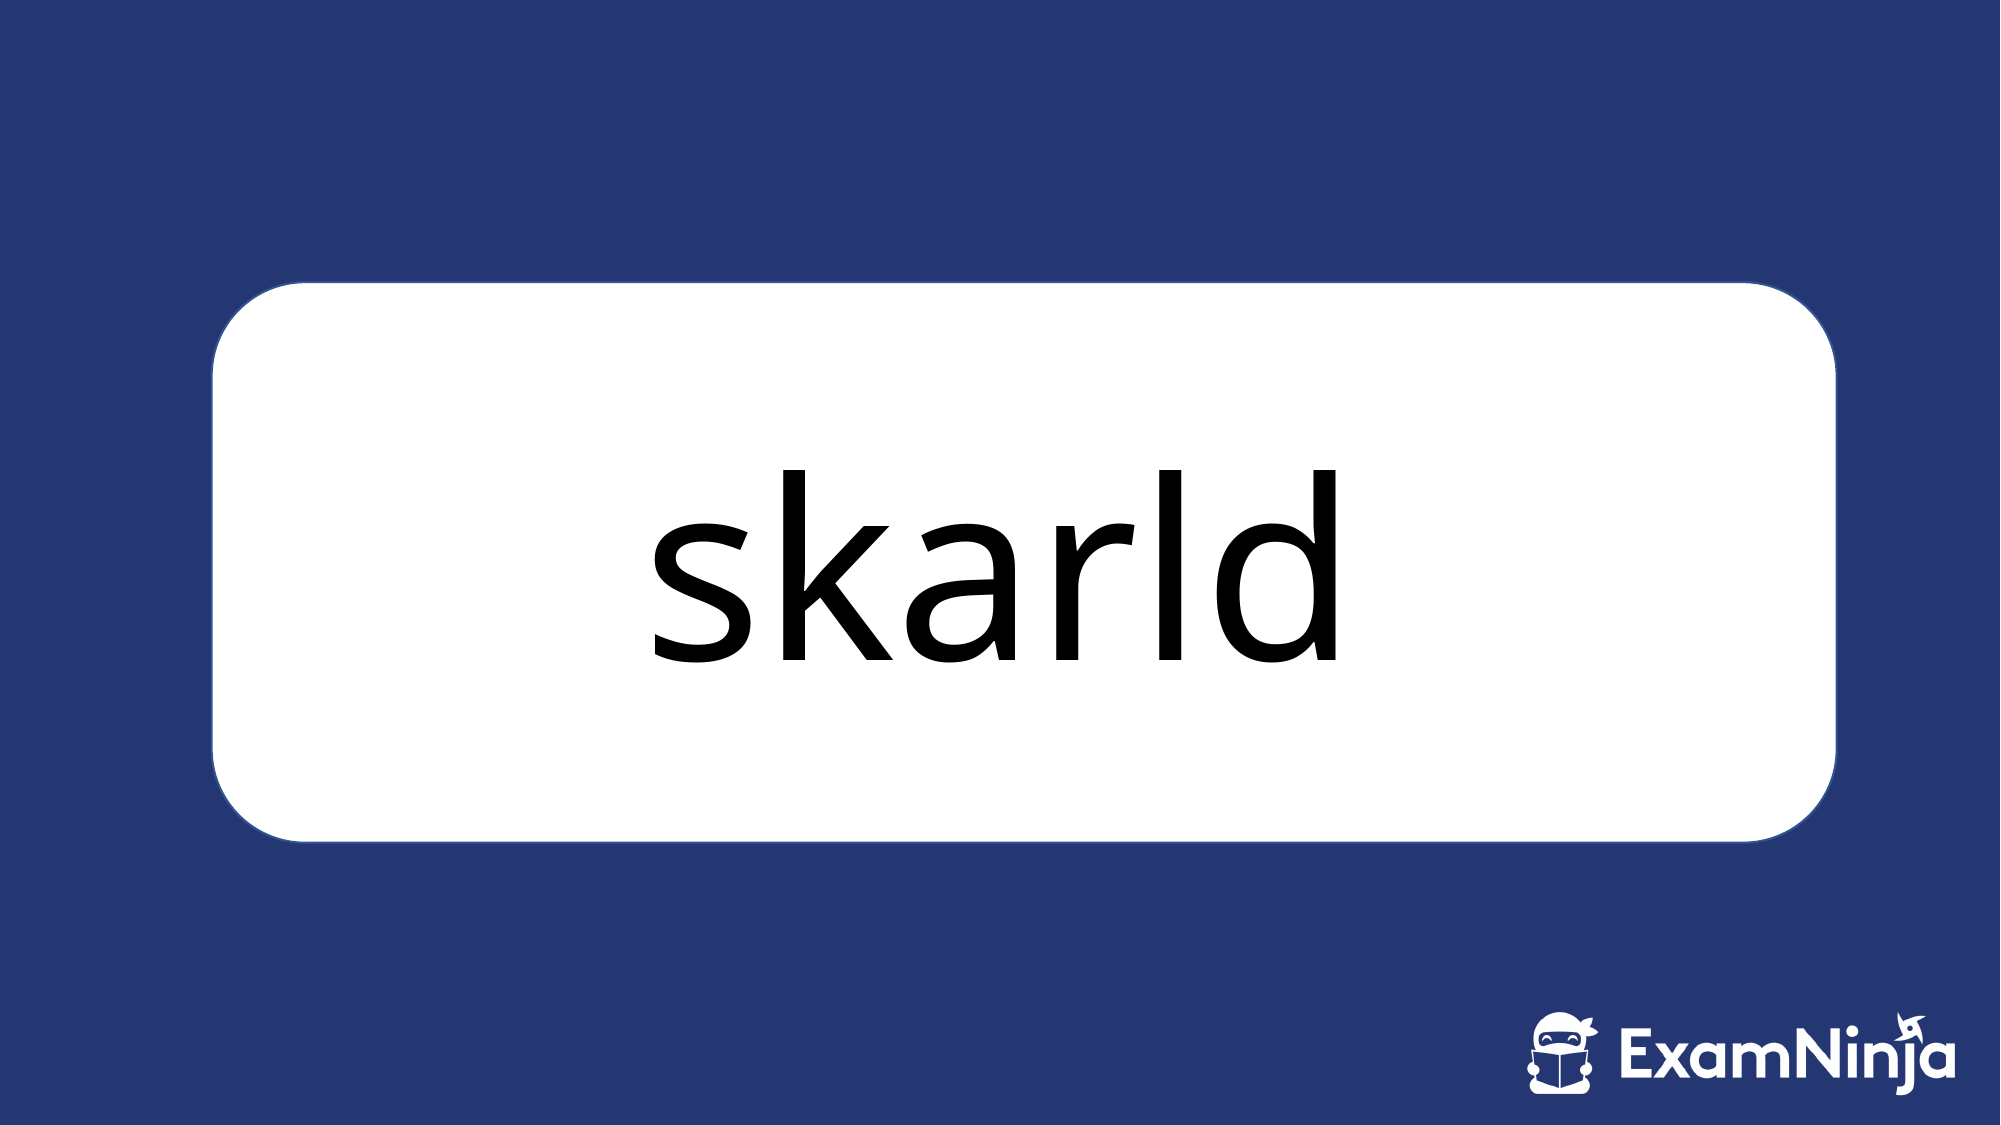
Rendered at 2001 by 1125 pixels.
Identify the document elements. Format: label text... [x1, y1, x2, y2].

text_box skarld [143, 403, 1857, 719]
text_box [210, 719, 1838, 844]
picture [1501, 1003, 1979, 1102]
text_box [210, 281, 1838, 403]
